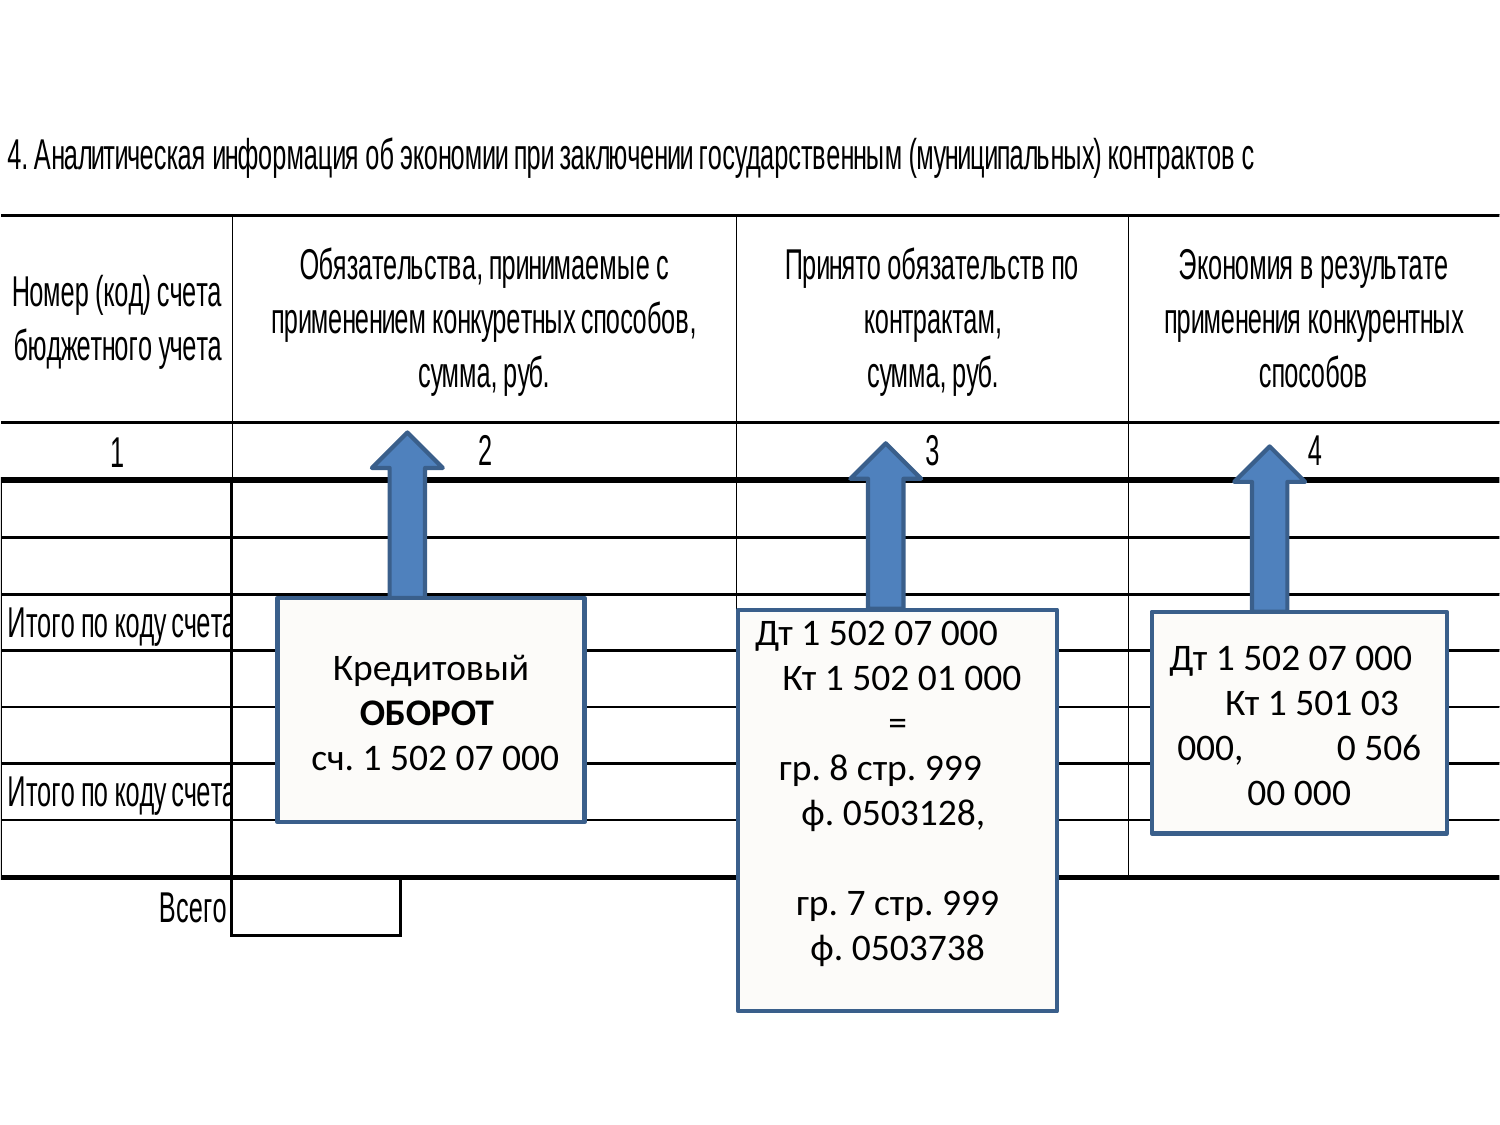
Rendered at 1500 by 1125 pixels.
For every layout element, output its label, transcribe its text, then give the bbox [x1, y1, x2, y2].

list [0, 125, 1500, 940]
text_box Дт 1 502 07 000 Кт 1 502 01 000 = гр. 8 стр. 999 ф. 0503128, гр. 7 стр. 999 ф. 0503738 [736, 949, 1059, 1013]
